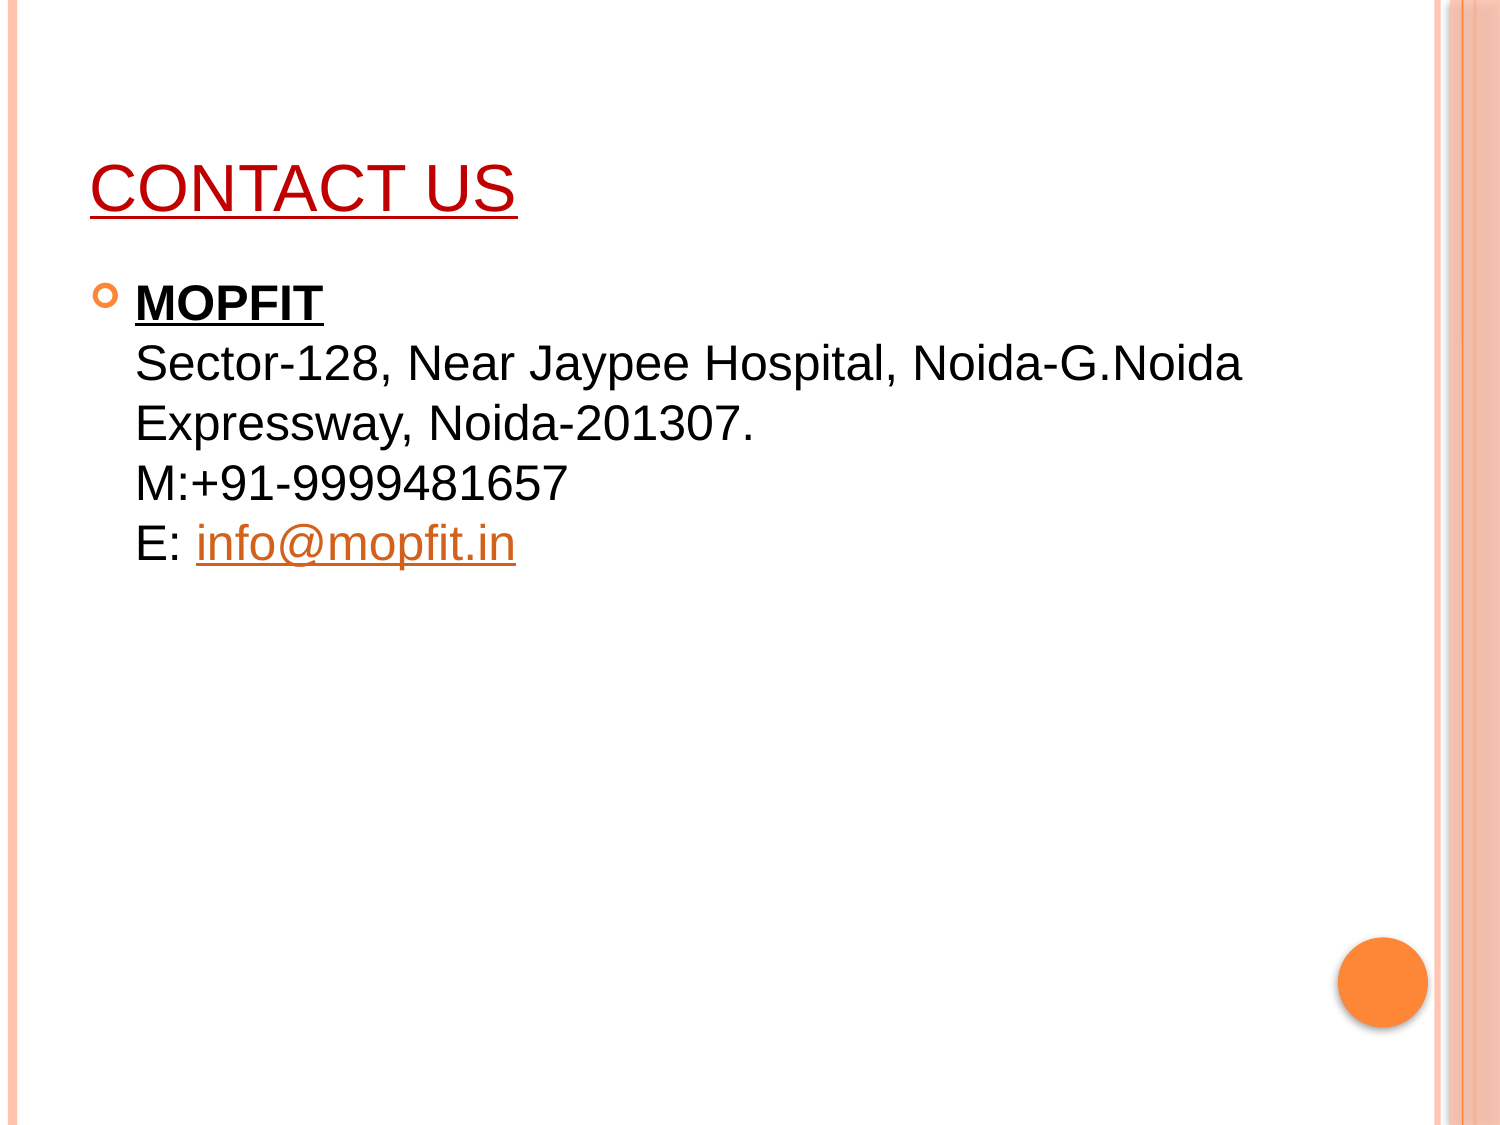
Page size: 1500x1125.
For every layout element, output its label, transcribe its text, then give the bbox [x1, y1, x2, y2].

list MOPFIT Sector-128, Near Jaypee Hospital, Noida-G.Noida Expressway, Noida-201307. M:+91-9999481657 E: info@mopfit.in [75, 262, 1300, 1062]
title Contact us [75, 45, 1300, 233]
